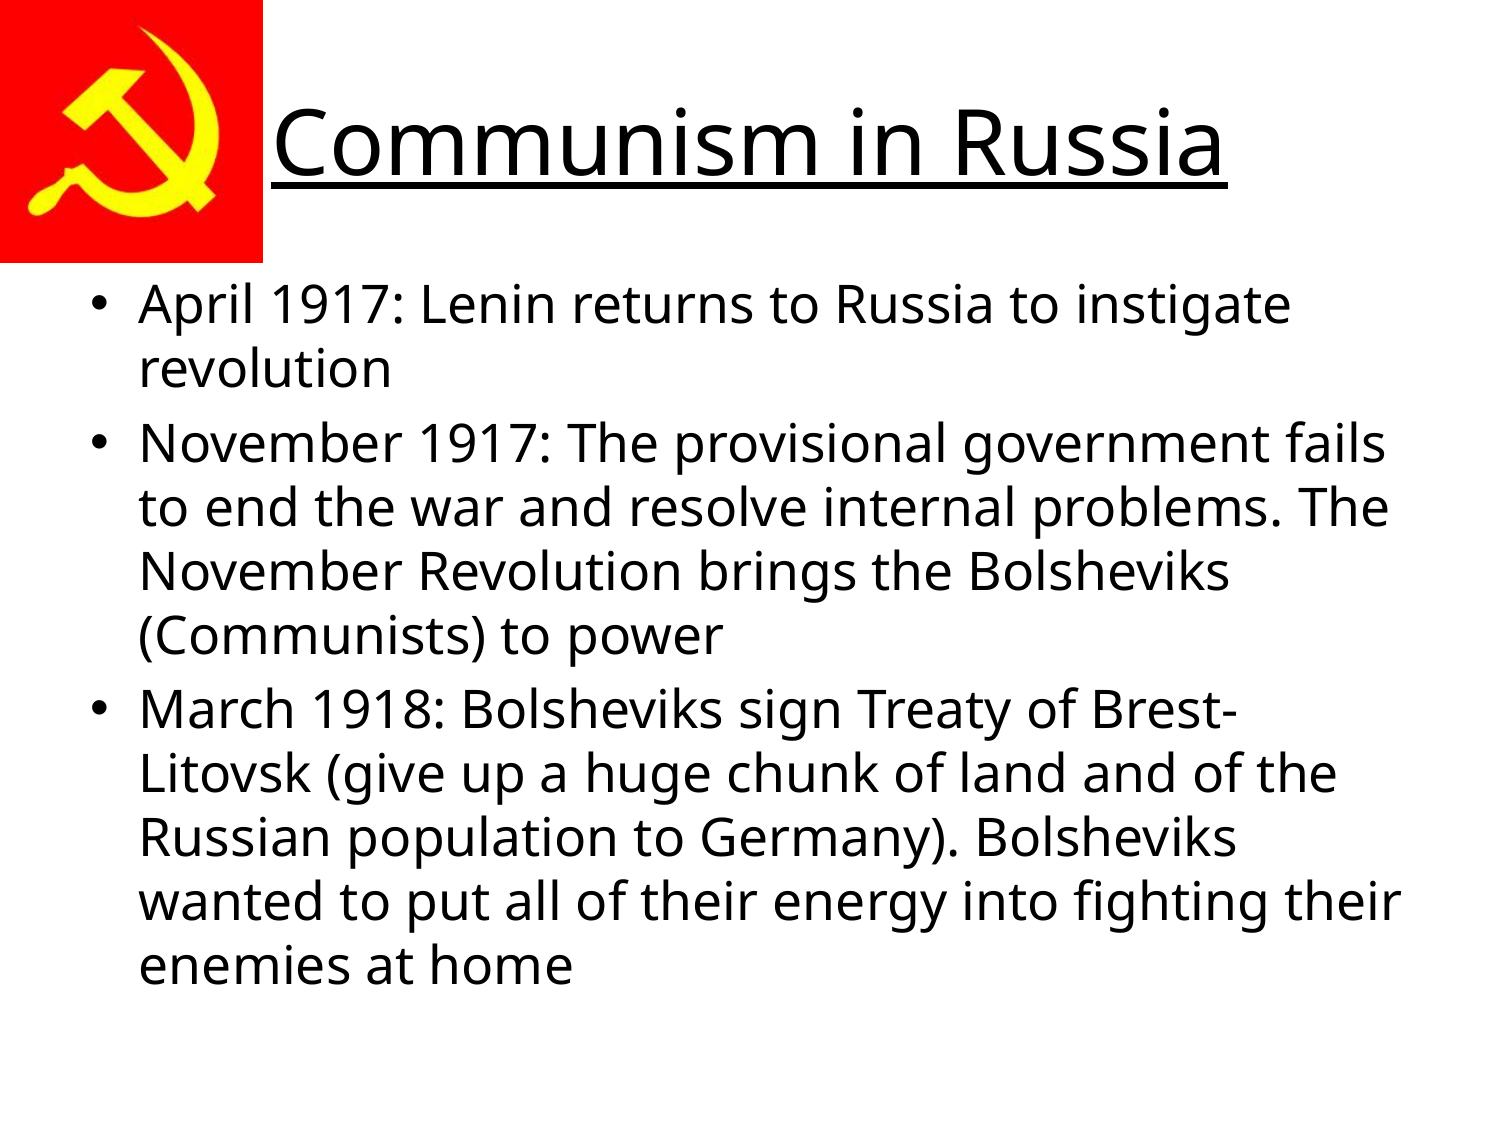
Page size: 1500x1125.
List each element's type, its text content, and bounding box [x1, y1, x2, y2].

title Communism in Russia [266, 45, 1425, 233]
list April 1917: Lenin returns to Russia to instigate revolution November 1917: The provisional government fails to end the war and resolve internal problems. The November Revolution brings the Bolsheviks (Communists) to power March 1918: Bolsheviks sign Treaty of Brest-Litovsk (give up a huge chunk of land and of the Russian population to Germany). Bolsheviks wanted to put all of their energy into fighting their enemies at home [75, 262, 1425, 1005]
picture [0, 0, 263, 263]
